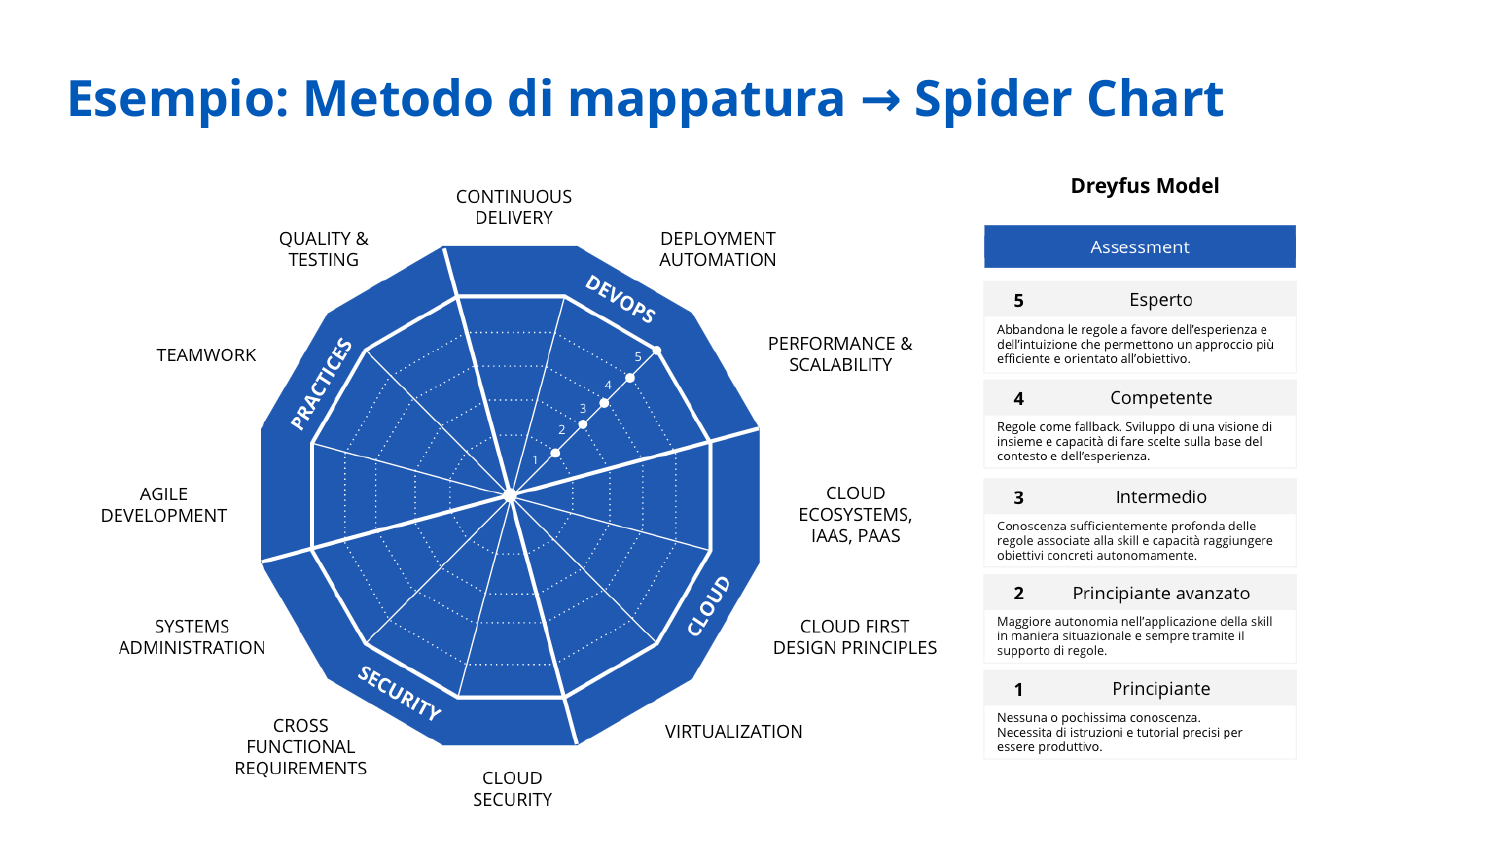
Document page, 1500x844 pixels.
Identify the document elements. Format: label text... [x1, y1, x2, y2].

title Esempio: Metodo di mappatura → Spider Chart [51, 51, 1449, 146]
picture [85, 139, 1334, 844]
